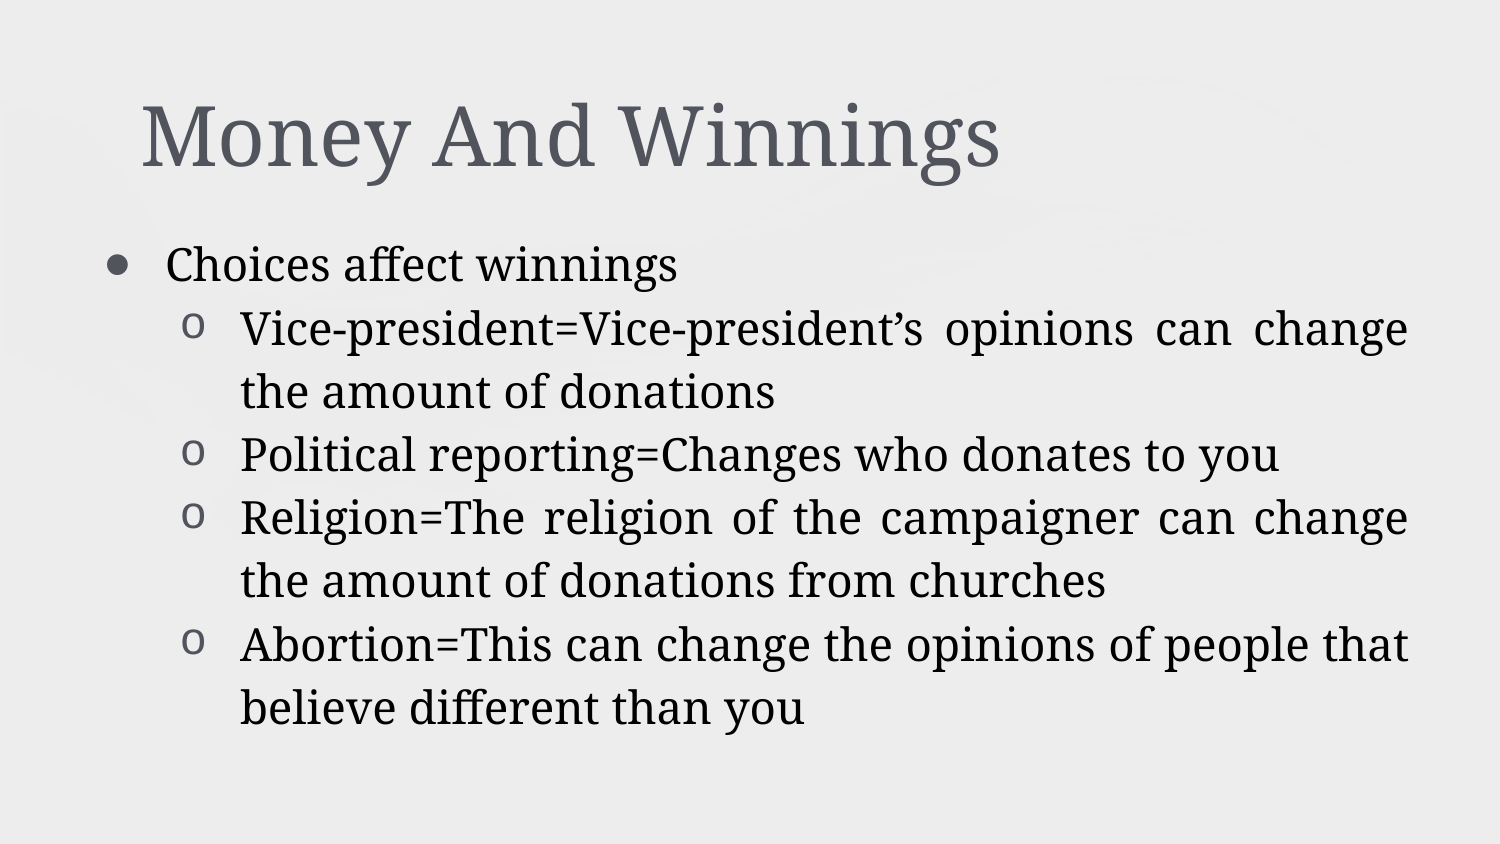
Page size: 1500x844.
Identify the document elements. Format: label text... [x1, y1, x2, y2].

list Choices affect winnings Vice-president=Vice-president’s opinions can change the amount of donations Political reporting=Changes who donates to you Religion=The religion of the campaigner can change the amount of donations from churches Abortion=This can change the opinions of people that believe different than you [75, 212, 1425, 808]
title Money And Winnings [75, 26, 1425, 199]
